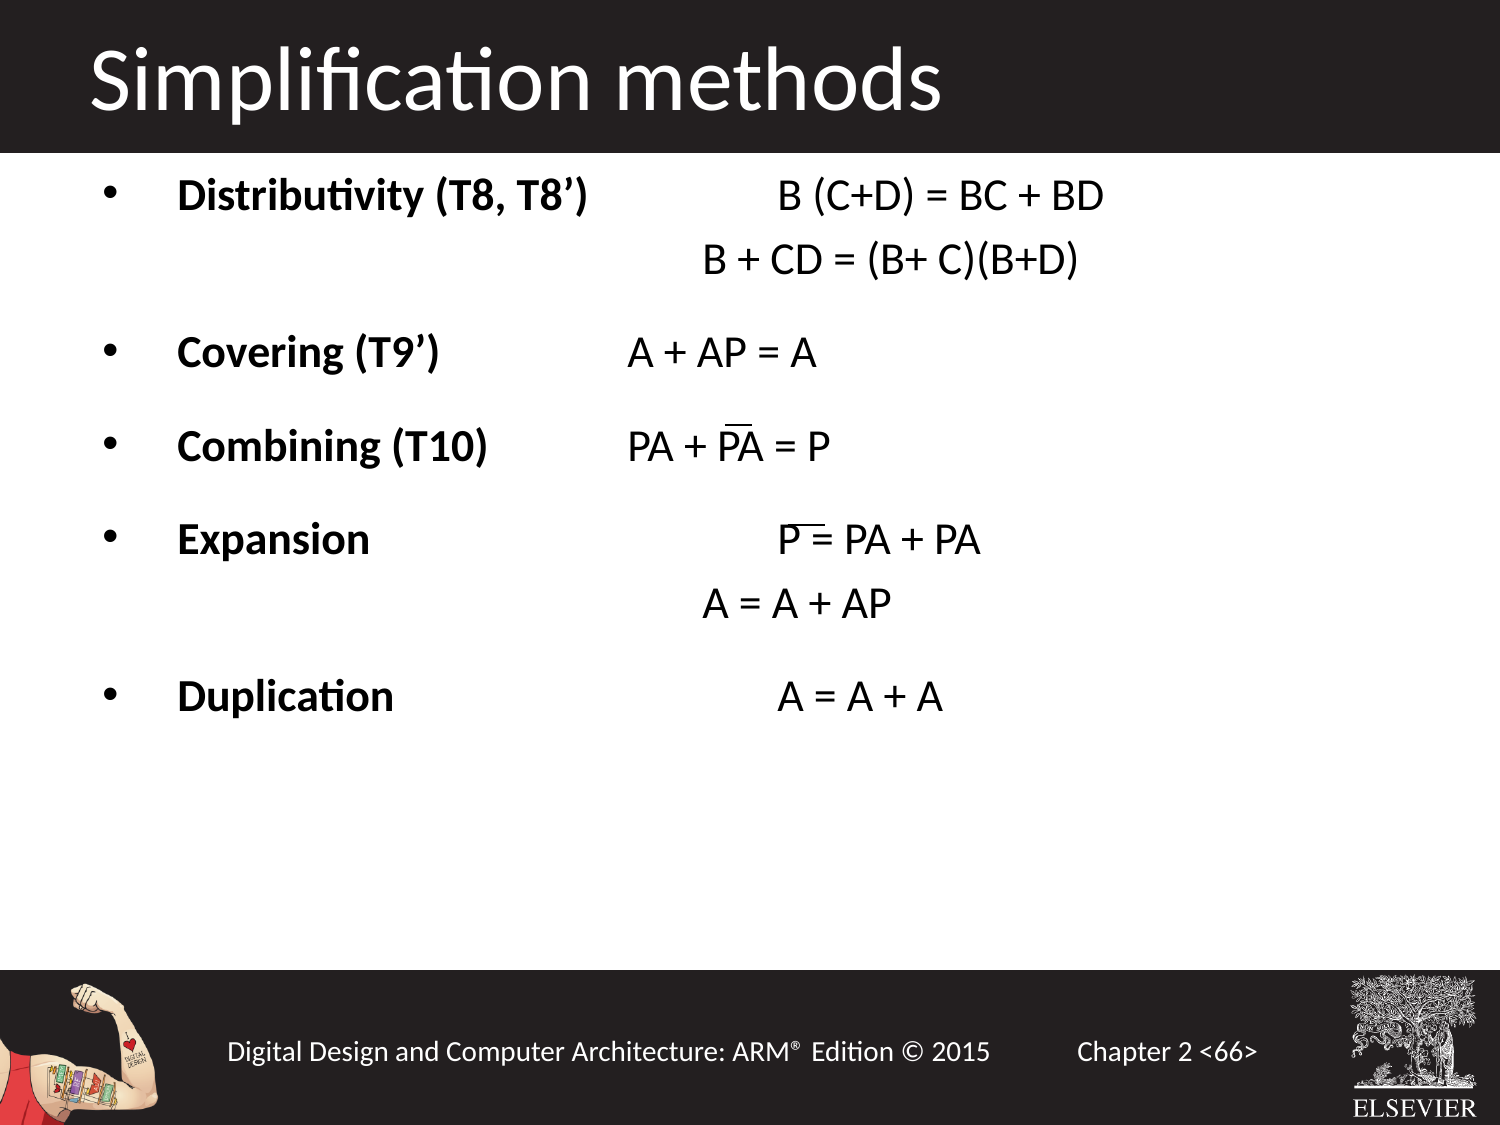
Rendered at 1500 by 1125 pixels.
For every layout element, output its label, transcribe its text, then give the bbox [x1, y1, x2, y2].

picture [0, 979, 163, 1125]
picture [1350, 974, 1477, 1117]
text_box Distributivity (T8, T8’) B (C+D) = BC + BD B + CD = (B+ C)(B+D) Covering (T9’) A + AP = A Combining (T10) PA + PA = P Expansion P = PA + PA A = A + AP Duplication A = A + A [87, 157, 1417, 970]
text_box Simplification methods [75, 11, 1375, 136]
